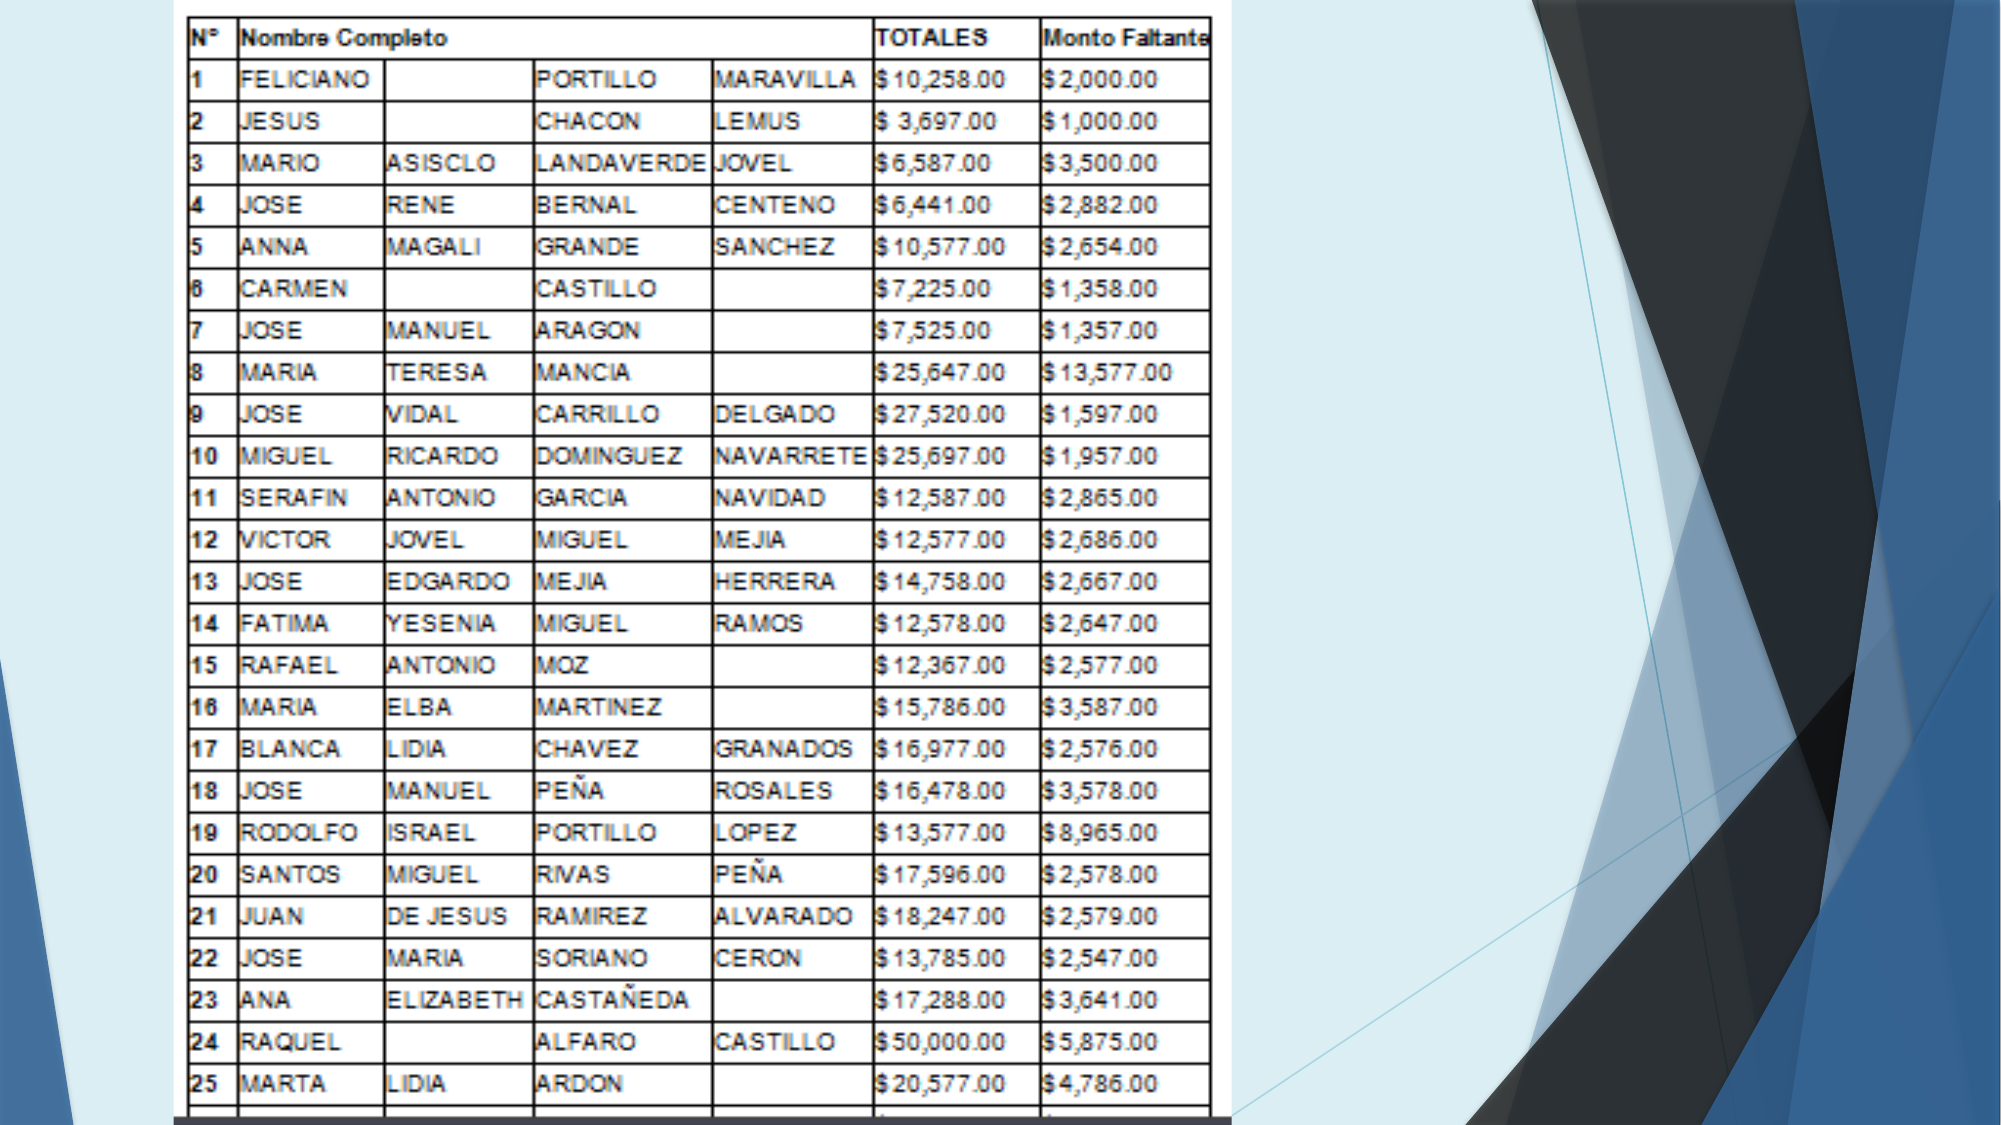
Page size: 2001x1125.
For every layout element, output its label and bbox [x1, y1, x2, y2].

picture [173, 0, 1233, 1125]
